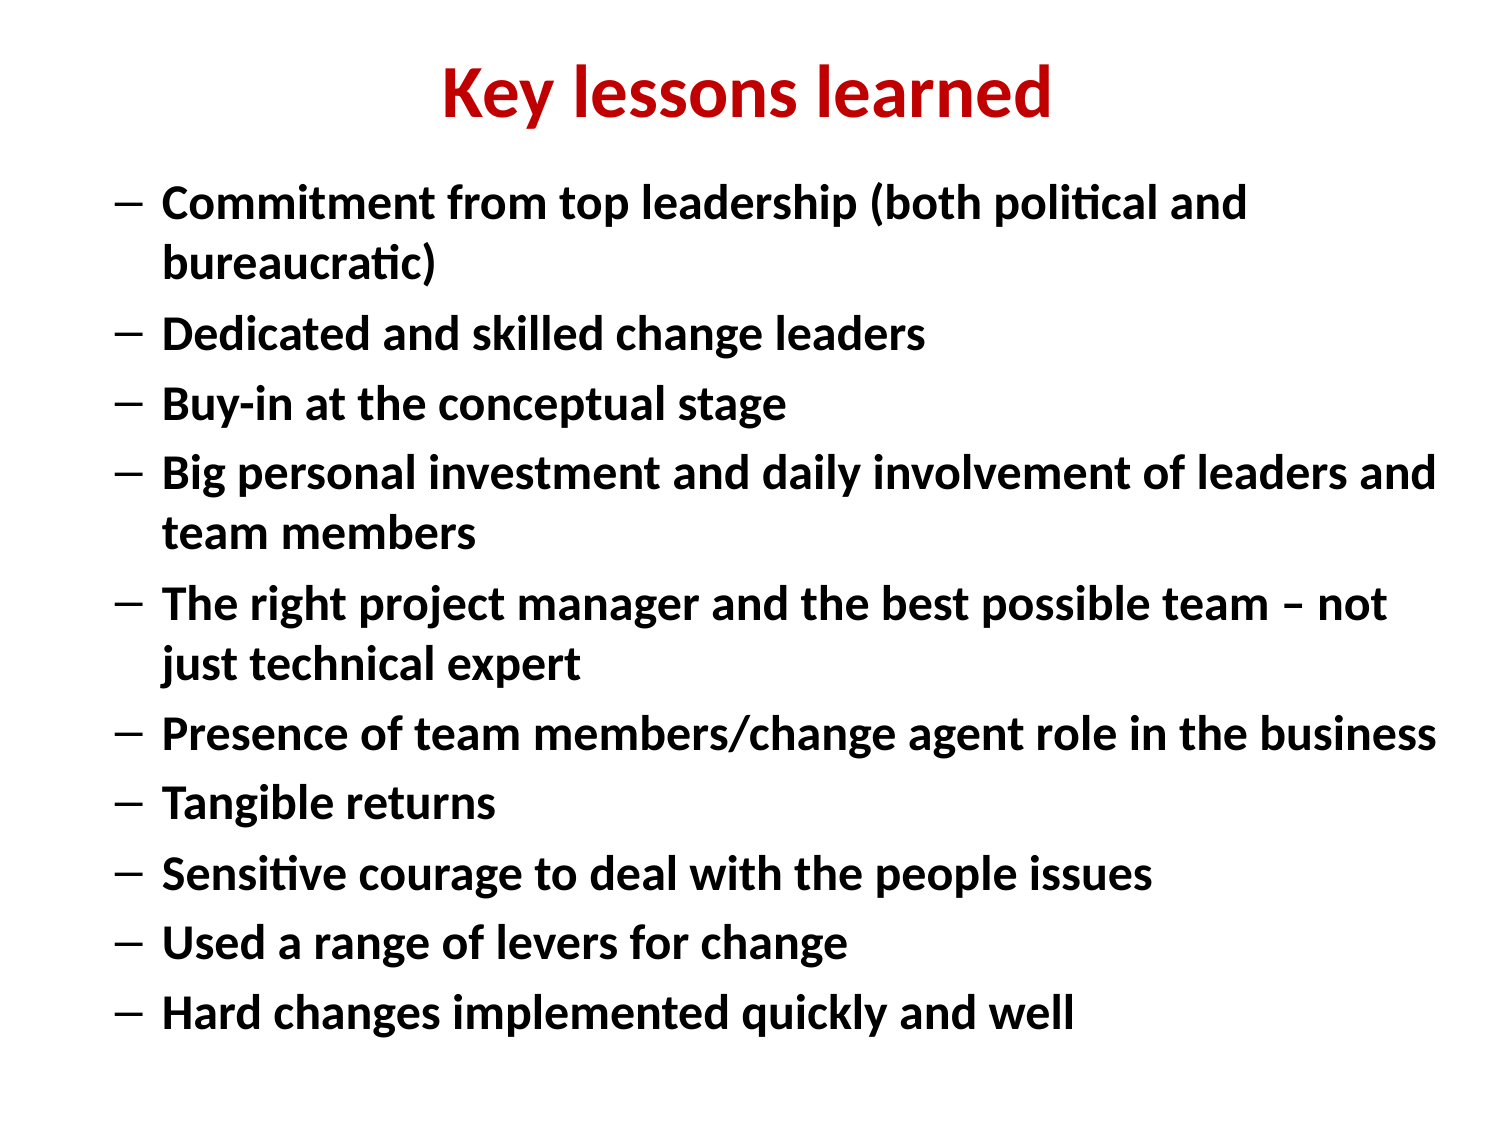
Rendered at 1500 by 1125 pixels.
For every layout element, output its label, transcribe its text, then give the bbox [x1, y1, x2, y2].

title Key lessons learned [26, 46, 1471, 129]
list Commitment from top leadership (both political and bureaucratic) Dedicated and skilled change leaders Buy-in at the conceptual stage Big personal investment and daily involvement of leaders and team members The right project manager and the best possible team – not just technical expert Presence of team members/change agent role in the business Tangible returns Sensitive courage to deal with the people issues Used a range of levers for change Hard changes implemented quickly and well [24, 162, 1473, 1088]
